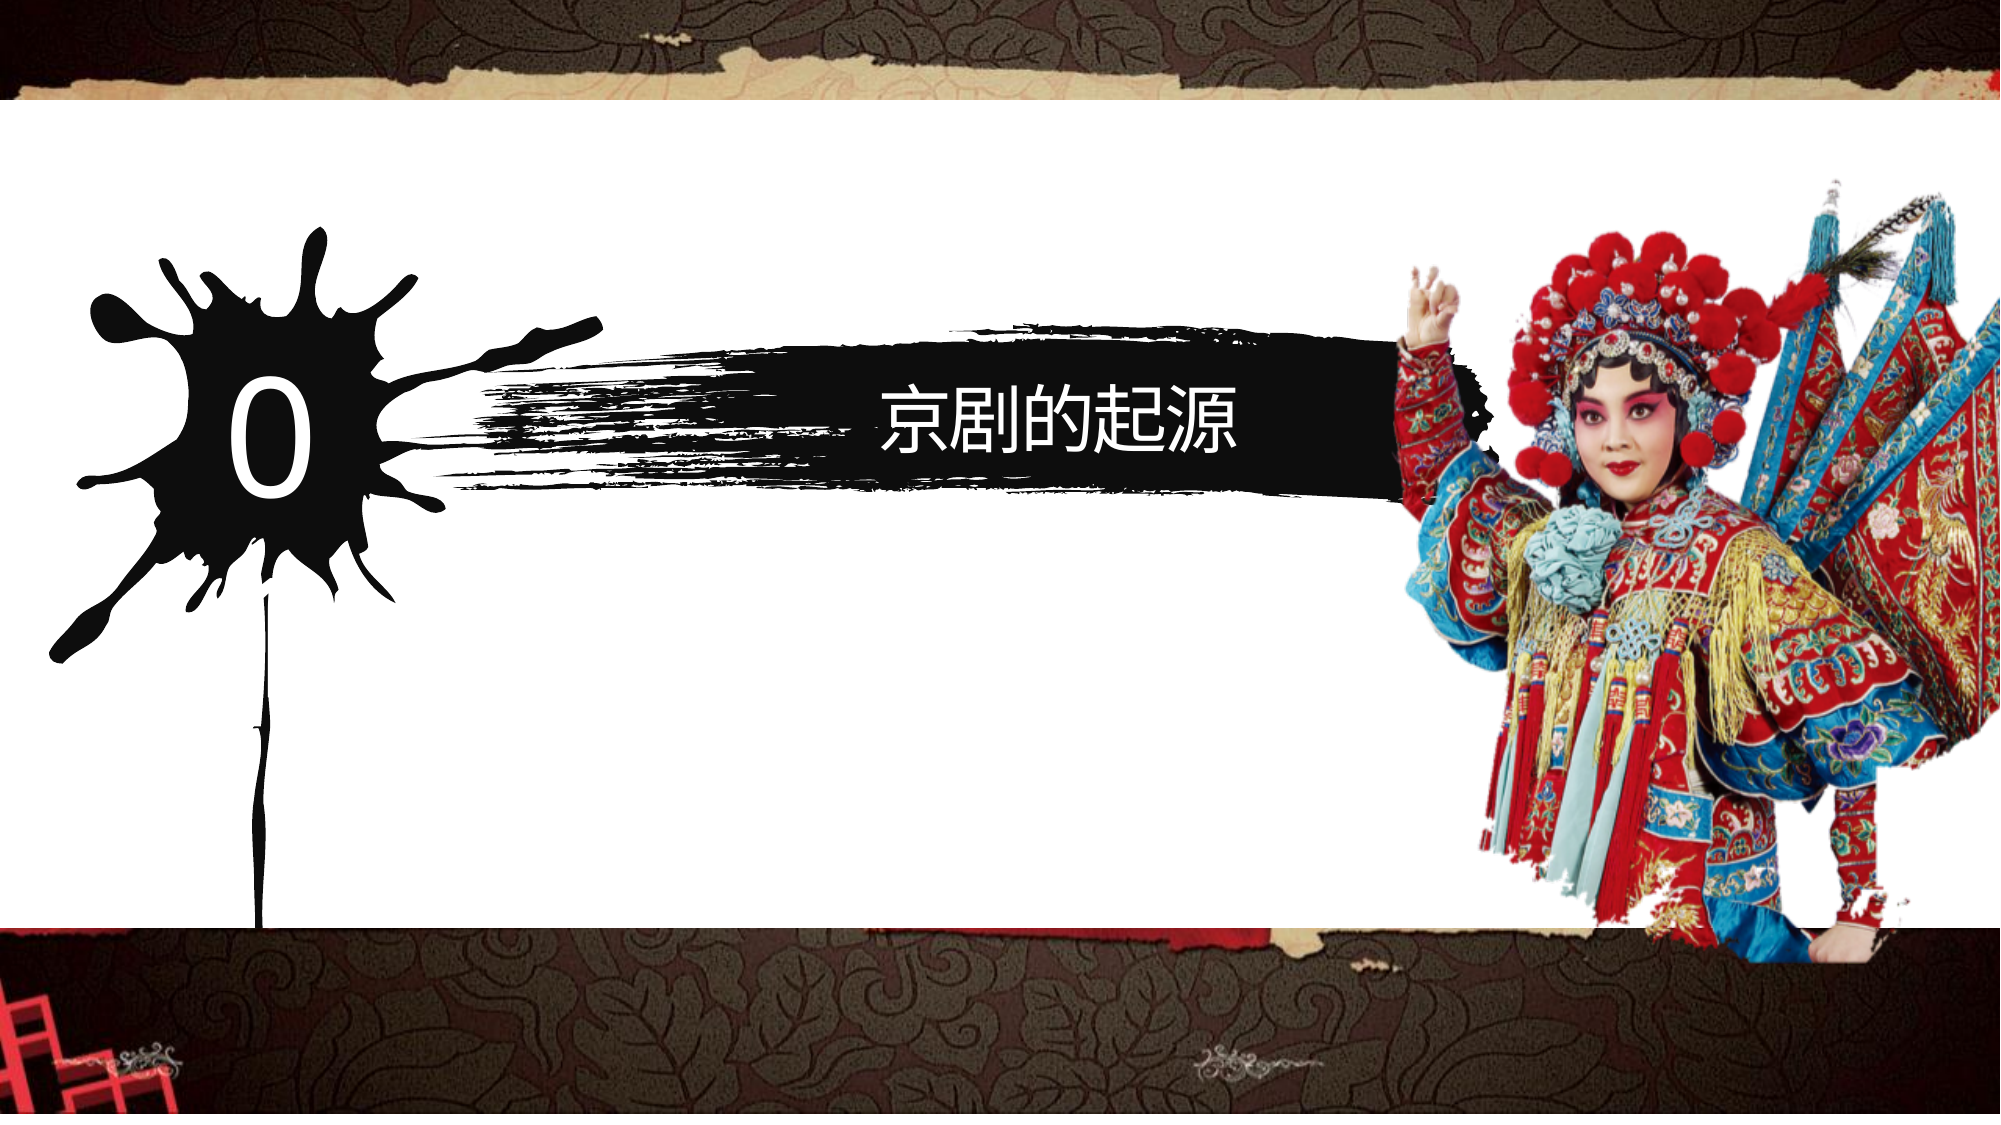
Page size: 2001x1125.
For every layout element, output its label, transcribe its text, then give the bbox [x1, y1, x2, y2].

text_box [252, 738, 270, 928]
text_box [411, 492, 446, 513]
picture [0, 171, 2000, 1114]
text_box [411, 323, 1308, 498]
text_box [411, 442, 420, 451]
text_box [411, 316, 604, 391]
text_box [49, 226, 419, 664]
text_box 京剧的起源 [862, 364, 1308, 470]
picture [0, 0, 2000, 100]
text_box 01 [208, 323, 411, 738]
